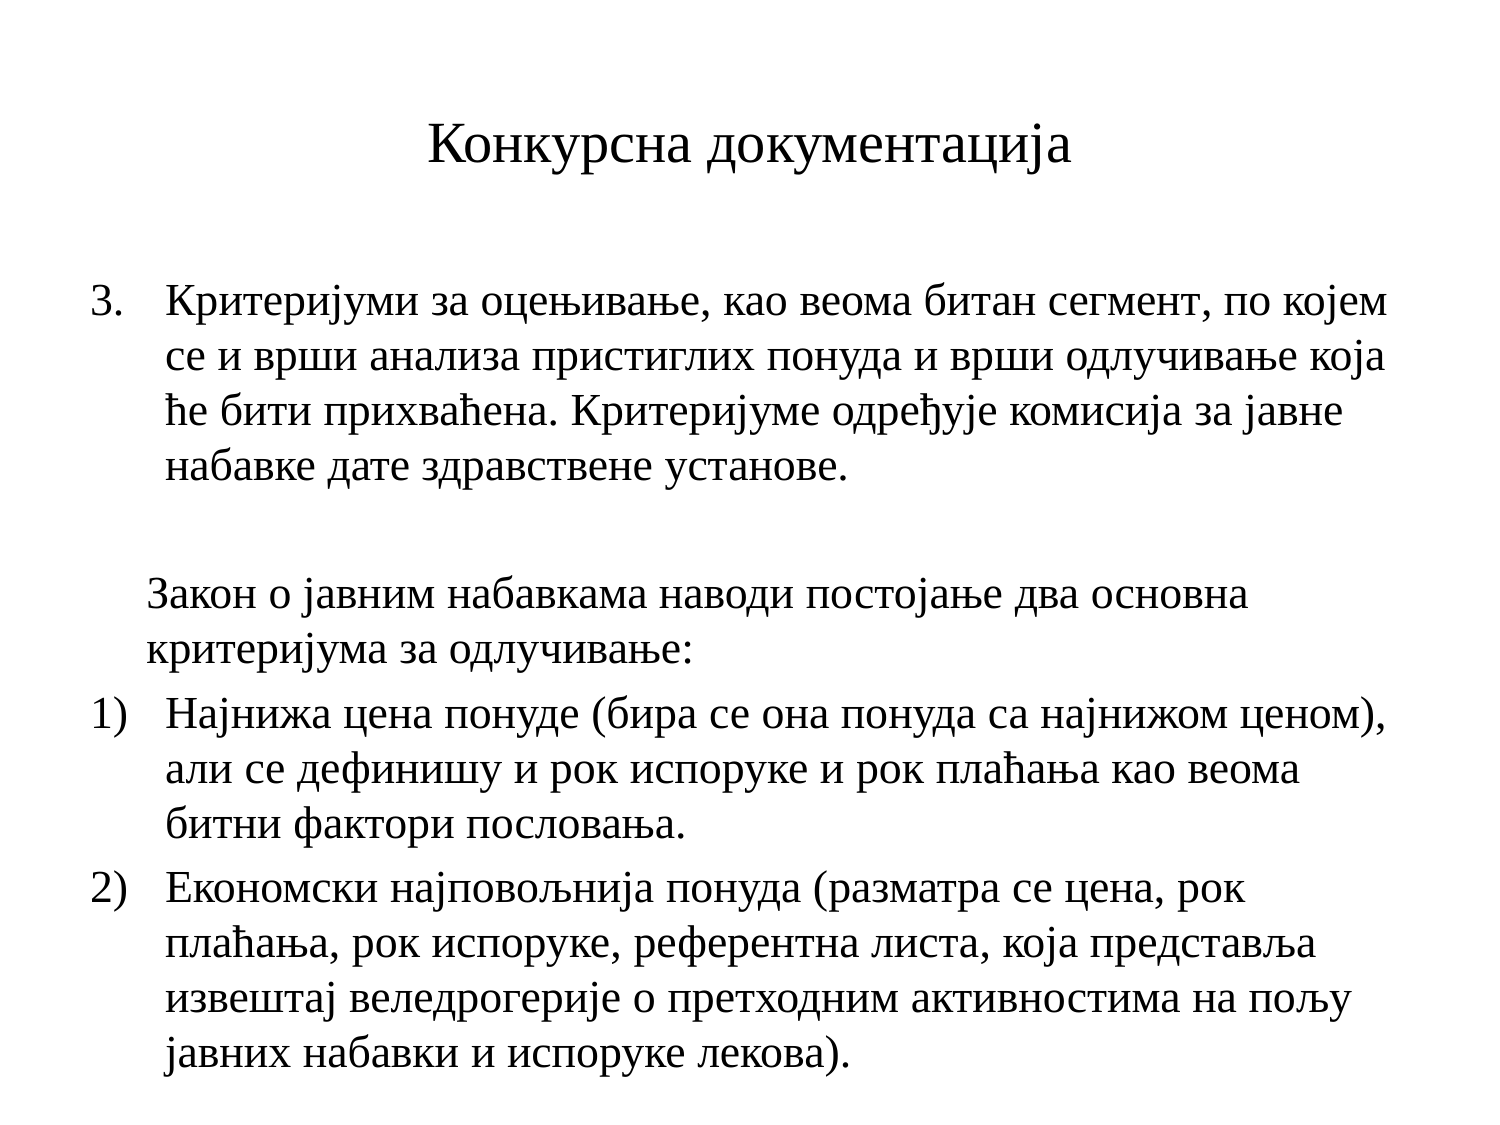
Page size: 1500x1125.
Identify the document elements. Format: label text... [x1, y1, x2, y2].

title Конкурсна документација [75, 45, 1425, 233]
list Критеријуми за оцењивање, као веома битан сегмент, по којем се и врши анализа пристиглих понуда и врши одлучивање која ће бити прихваћена. Критеријуме одређује комисија за јавне набавке дате здравствене установе. Закон о јавним набавкама наводи постојање два основна критеријума за одлучивање: Најнижа цена понуде (бира се она понуда са најнижом ценом), али се дефинишу и рок испоруке и рок плаћања као веома битни фактори пословања. Економски најповољнија понуда (разматра се цена, рок плаћања, рок испоруке, референтна листа, која представља извештај веледрогерије о претходним активностима на пољу јавних набавки и испоруке лекова). [75, 262, 1425, 1005]
